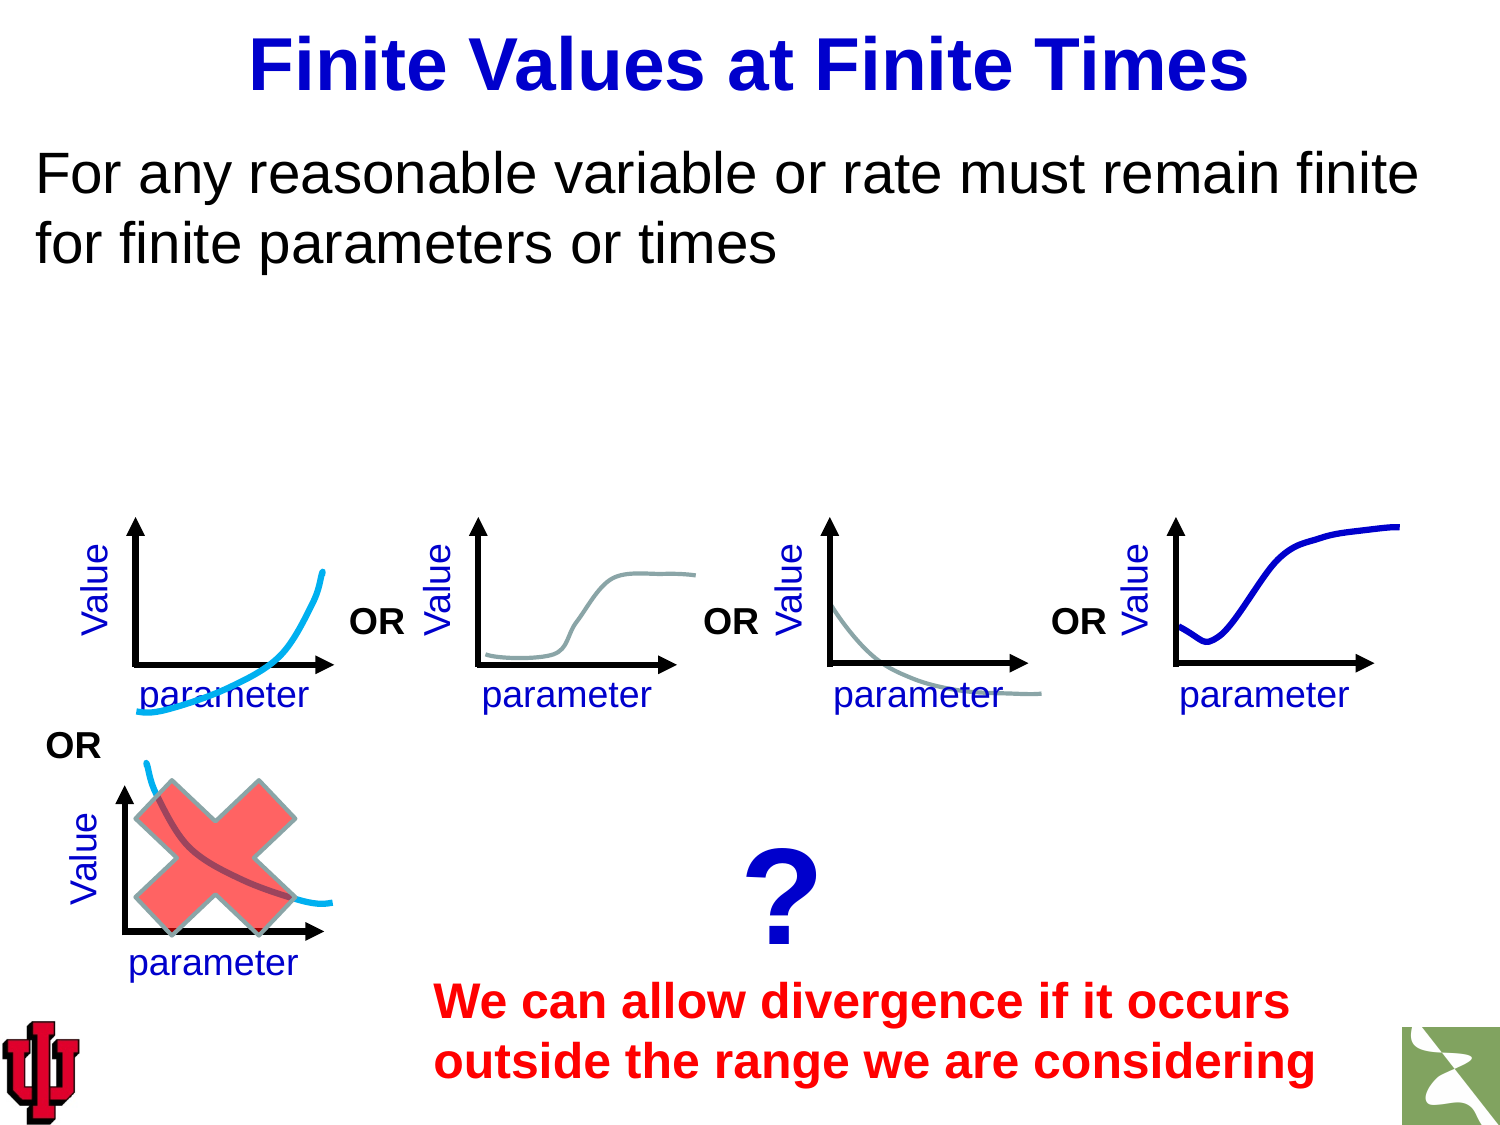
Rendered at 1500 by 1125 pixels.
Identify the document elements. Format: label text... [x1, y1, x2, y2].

text_box Value [51, 810, 120, 920]
text_box [144, 760, 167, 795]
title Finite Values at Finite Times [0, 0, 1500, 130]
text_box For any reasonable variable or rate must remain finite for finite parameters or times [20, 128, 1488, 283]
text_box [133, 778, 298, 938]
text_box We can allow divergence if it occurs outside the range we are considering [418, 960, 1379, 1096]
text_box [62, 516, 1400, 724]
text_box parameter [229, 930, 334, 991]
picture [0, 1020, 80, 1125]
text_box [258, 852, 333, 906]
text_box parameter [113, 930, 219, 991]
text_box OR [30, 713, 125, 774]
text_box ? [725, 800, 840, 960]
picture [1402, 1027, 1500, 1125]
